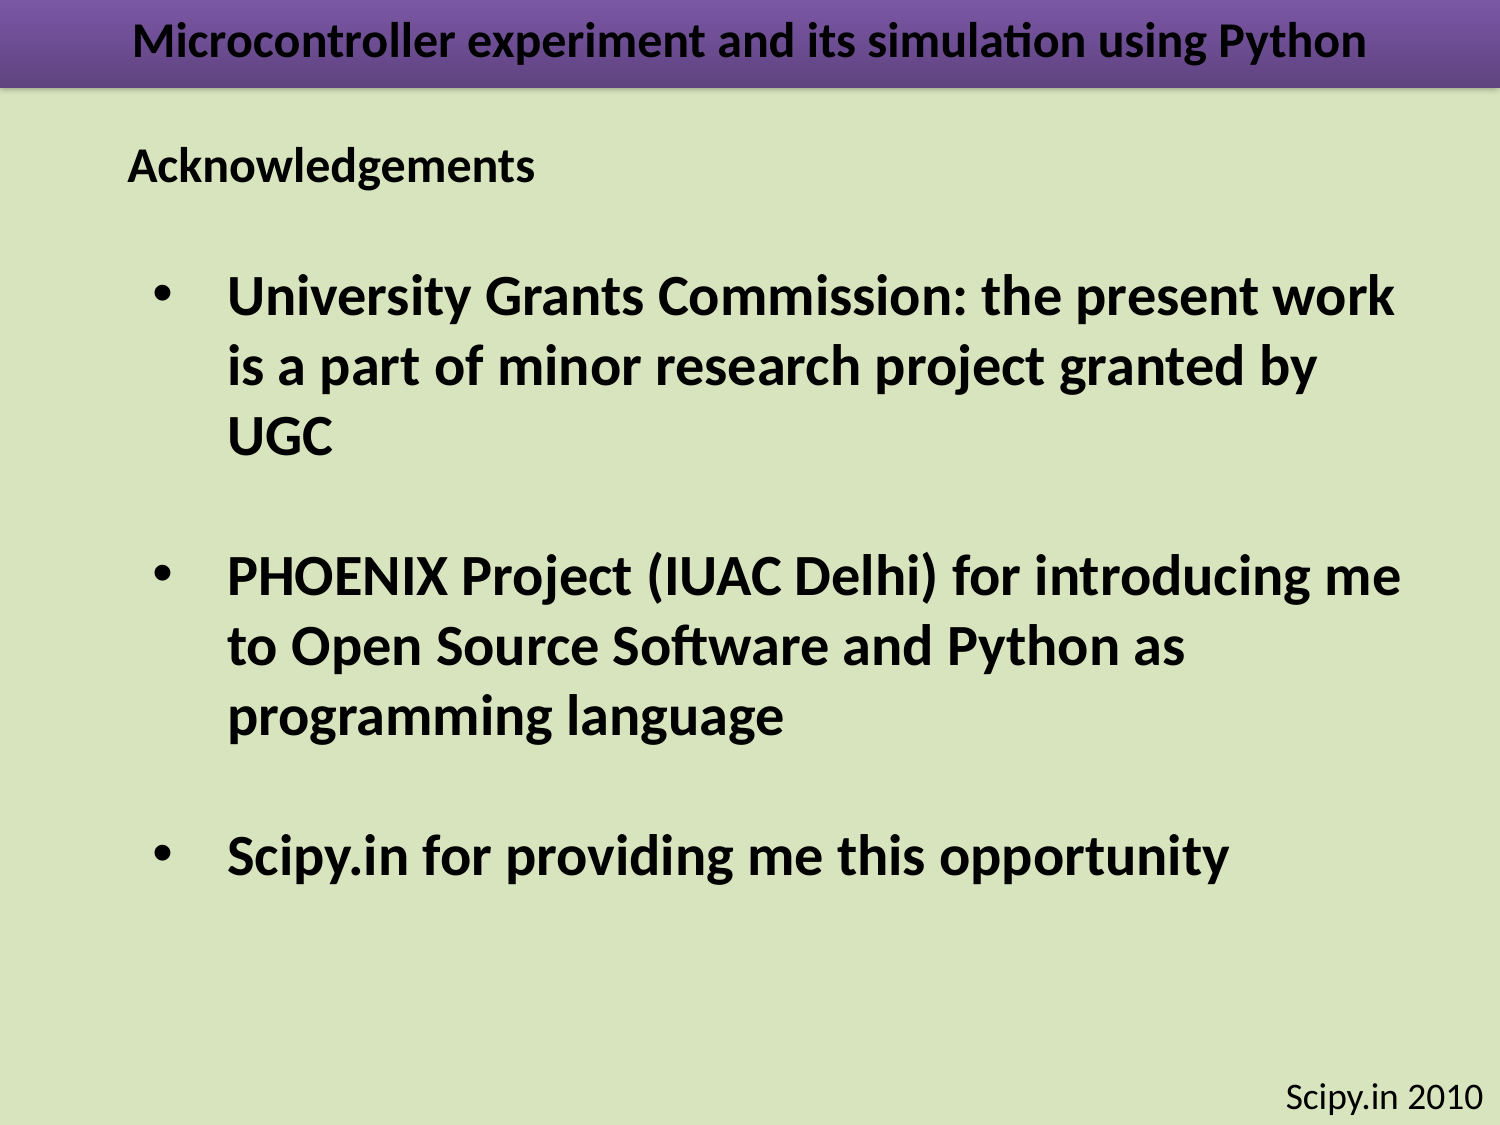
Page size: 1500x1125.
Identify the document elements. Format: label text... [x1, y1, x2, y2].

text_box Acknowledgements [112, 124, 763, 200]
text_box Scipy.in 2010 [1271, 1064, 1499, 1125]
text_box University Grants Commission: the present work is a part of minor research project granted by UGC PHOENIX Project (IUAC Delhi) for introducing me to Open Source Software and Python as programming language Scipy.in for providing me this opportunity [137, 249, 1438, 955]
text_box Microcontroller experiment and its simulation using Python [0, 0, 1500, 88]
